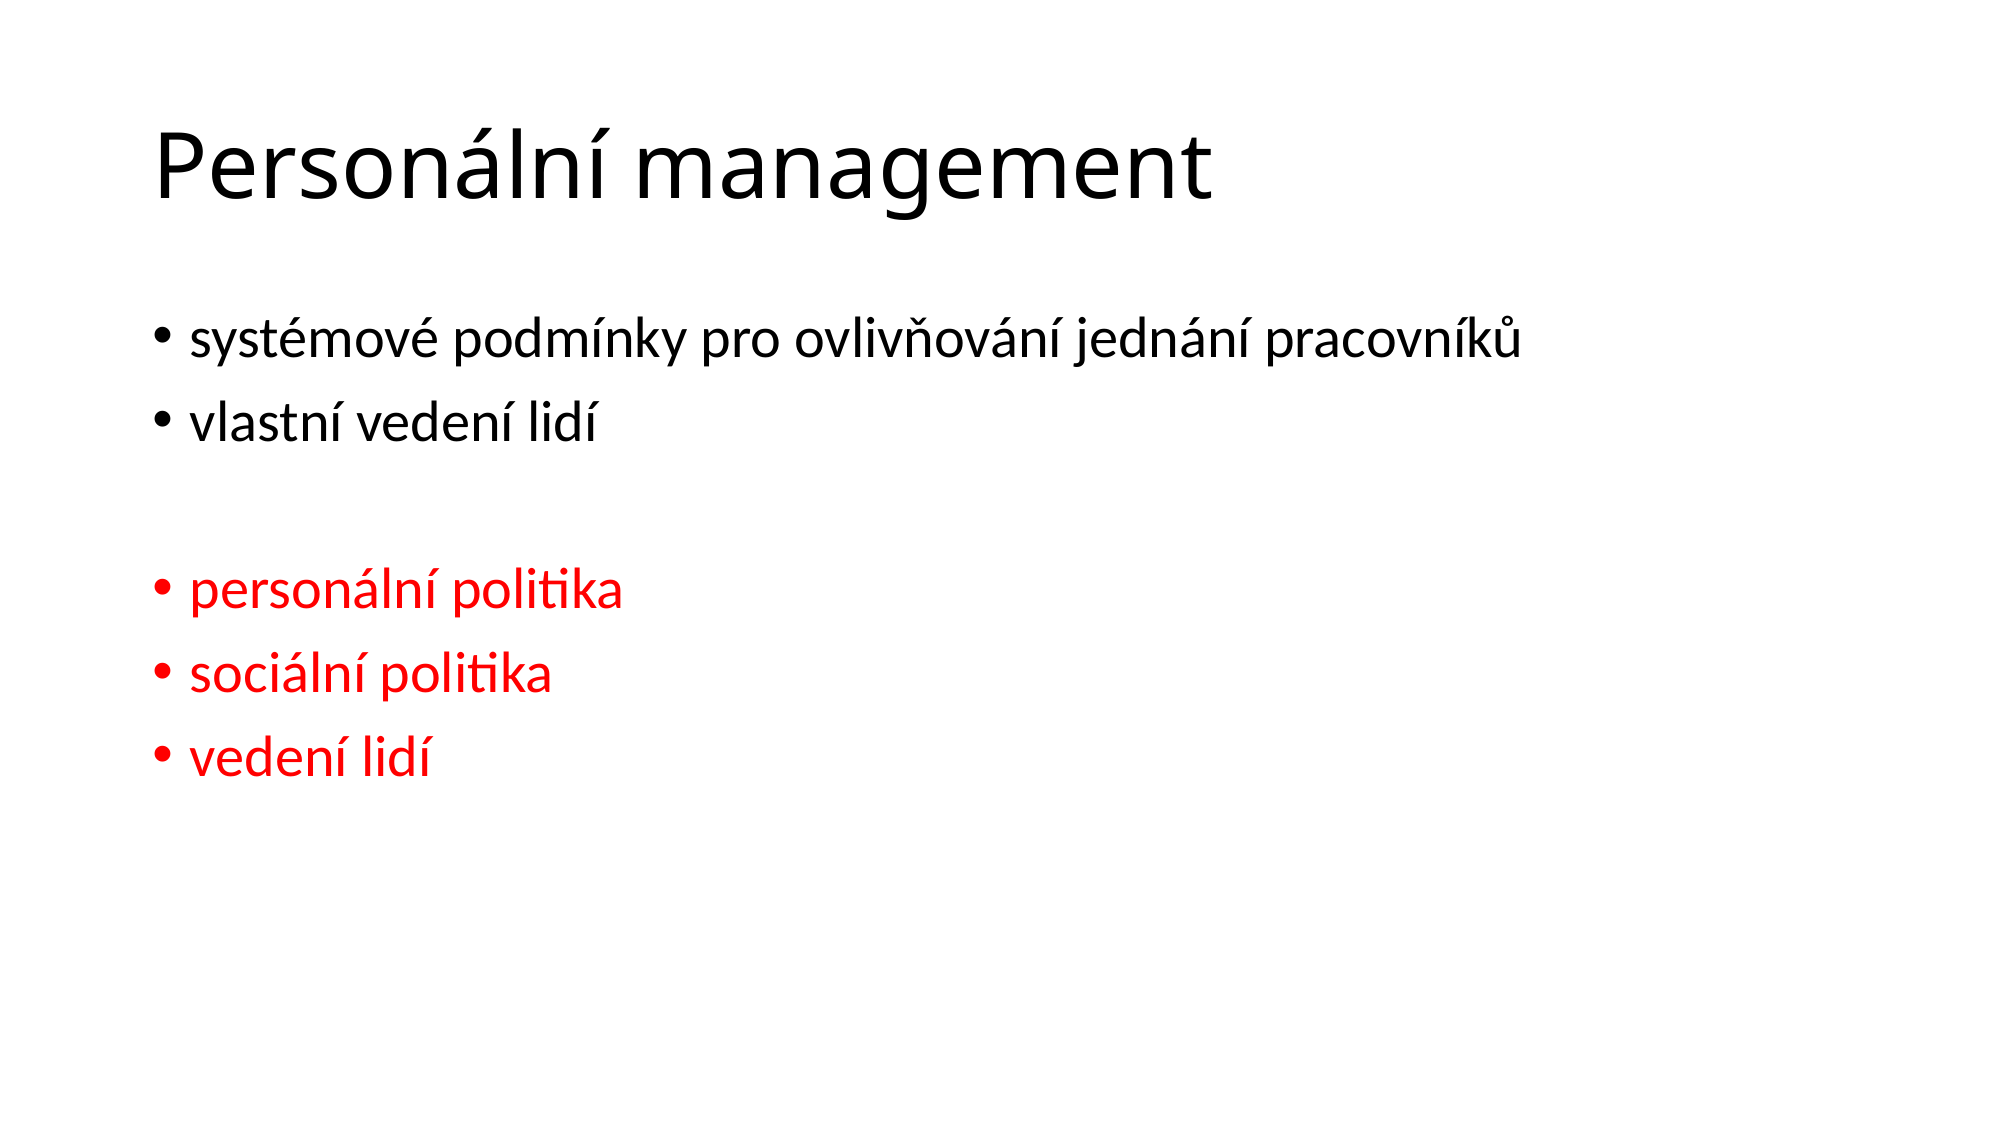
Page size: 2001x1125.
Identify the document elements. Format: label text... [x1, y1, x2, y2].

list systémové podmínky pro ovlivňování jednání pracovníků vlastní vedení lidí personální politika sociální politika vedení lidí [137, 299, 1863, 1014]
title Personální management [137, 59, 1863, 278]
